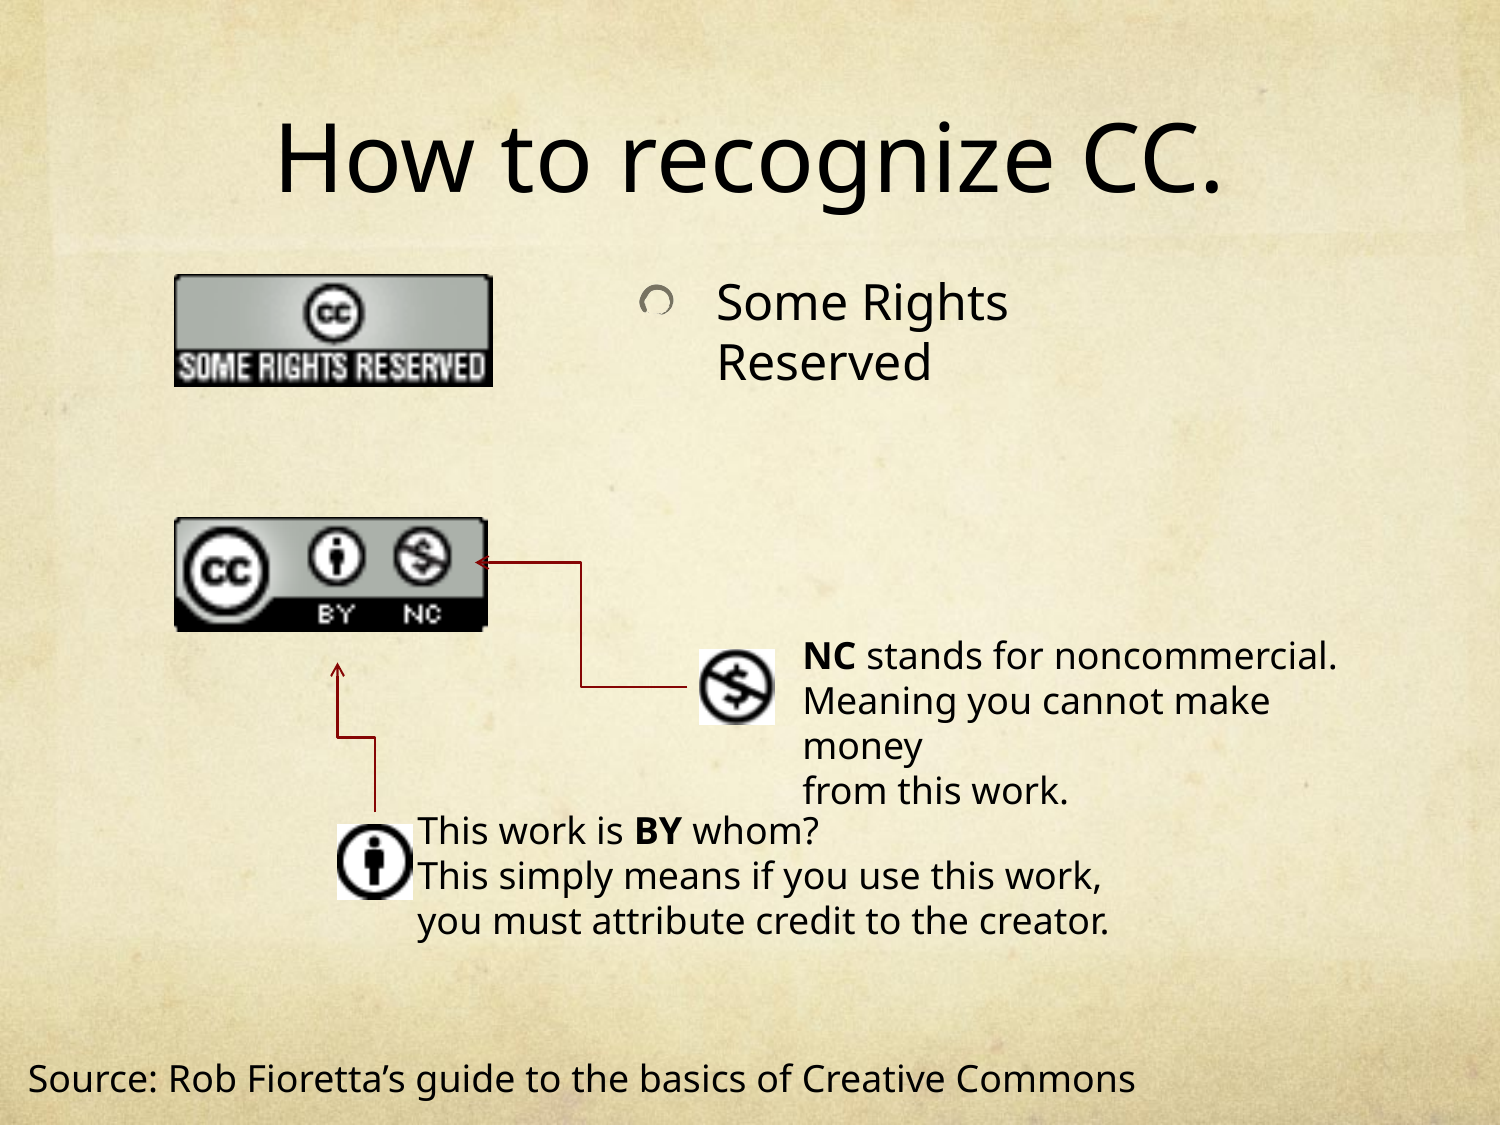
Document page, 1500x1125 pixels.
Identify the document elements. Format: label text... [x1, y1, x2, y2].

text_box Source: Rob Fioretta’s guide to the basics of Creative Commons [13, 1047, 1152, 1125]
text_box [336, 661, 1123, 952]
list Some Rights Reserved [624, 262, 1163, 554]
title How to recognize CC. [150, 82, 1350, 225]
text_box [474, 561, 1387, 823]
picture [0, 0, 1500, 1125]
